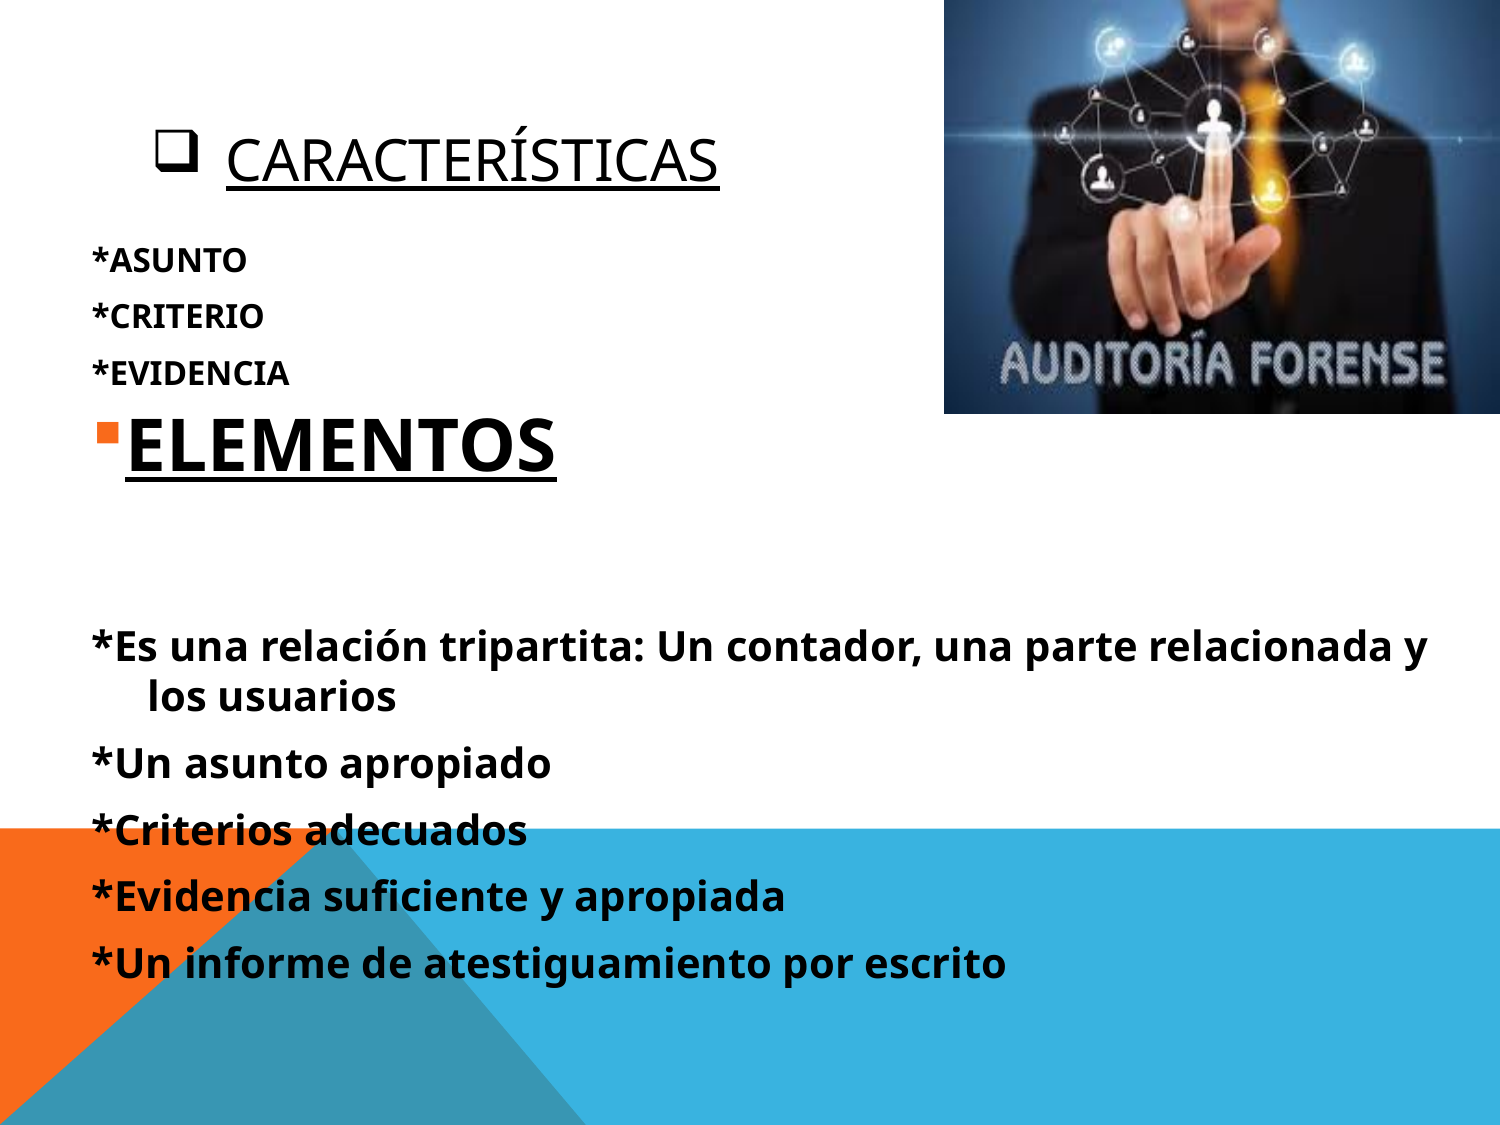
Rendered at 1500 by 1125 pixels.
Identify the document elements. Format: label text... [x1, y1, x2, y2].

title CARACTERÍSTICAS [135, 113, 939, 204]
picture [944, 0, 1500, 414]
list *ASUNTO *CRITERIO *EVIDENCIA ELEMENTOS *Es una relación tripartita: Un contador, una parte relacionada y los usuarios *Un asunto apropiado *Criterios adecuados *Evidencia suficiente y apropiada *Un informe de atestiguamiento por escrito [76, 231, 1483, 1012]
